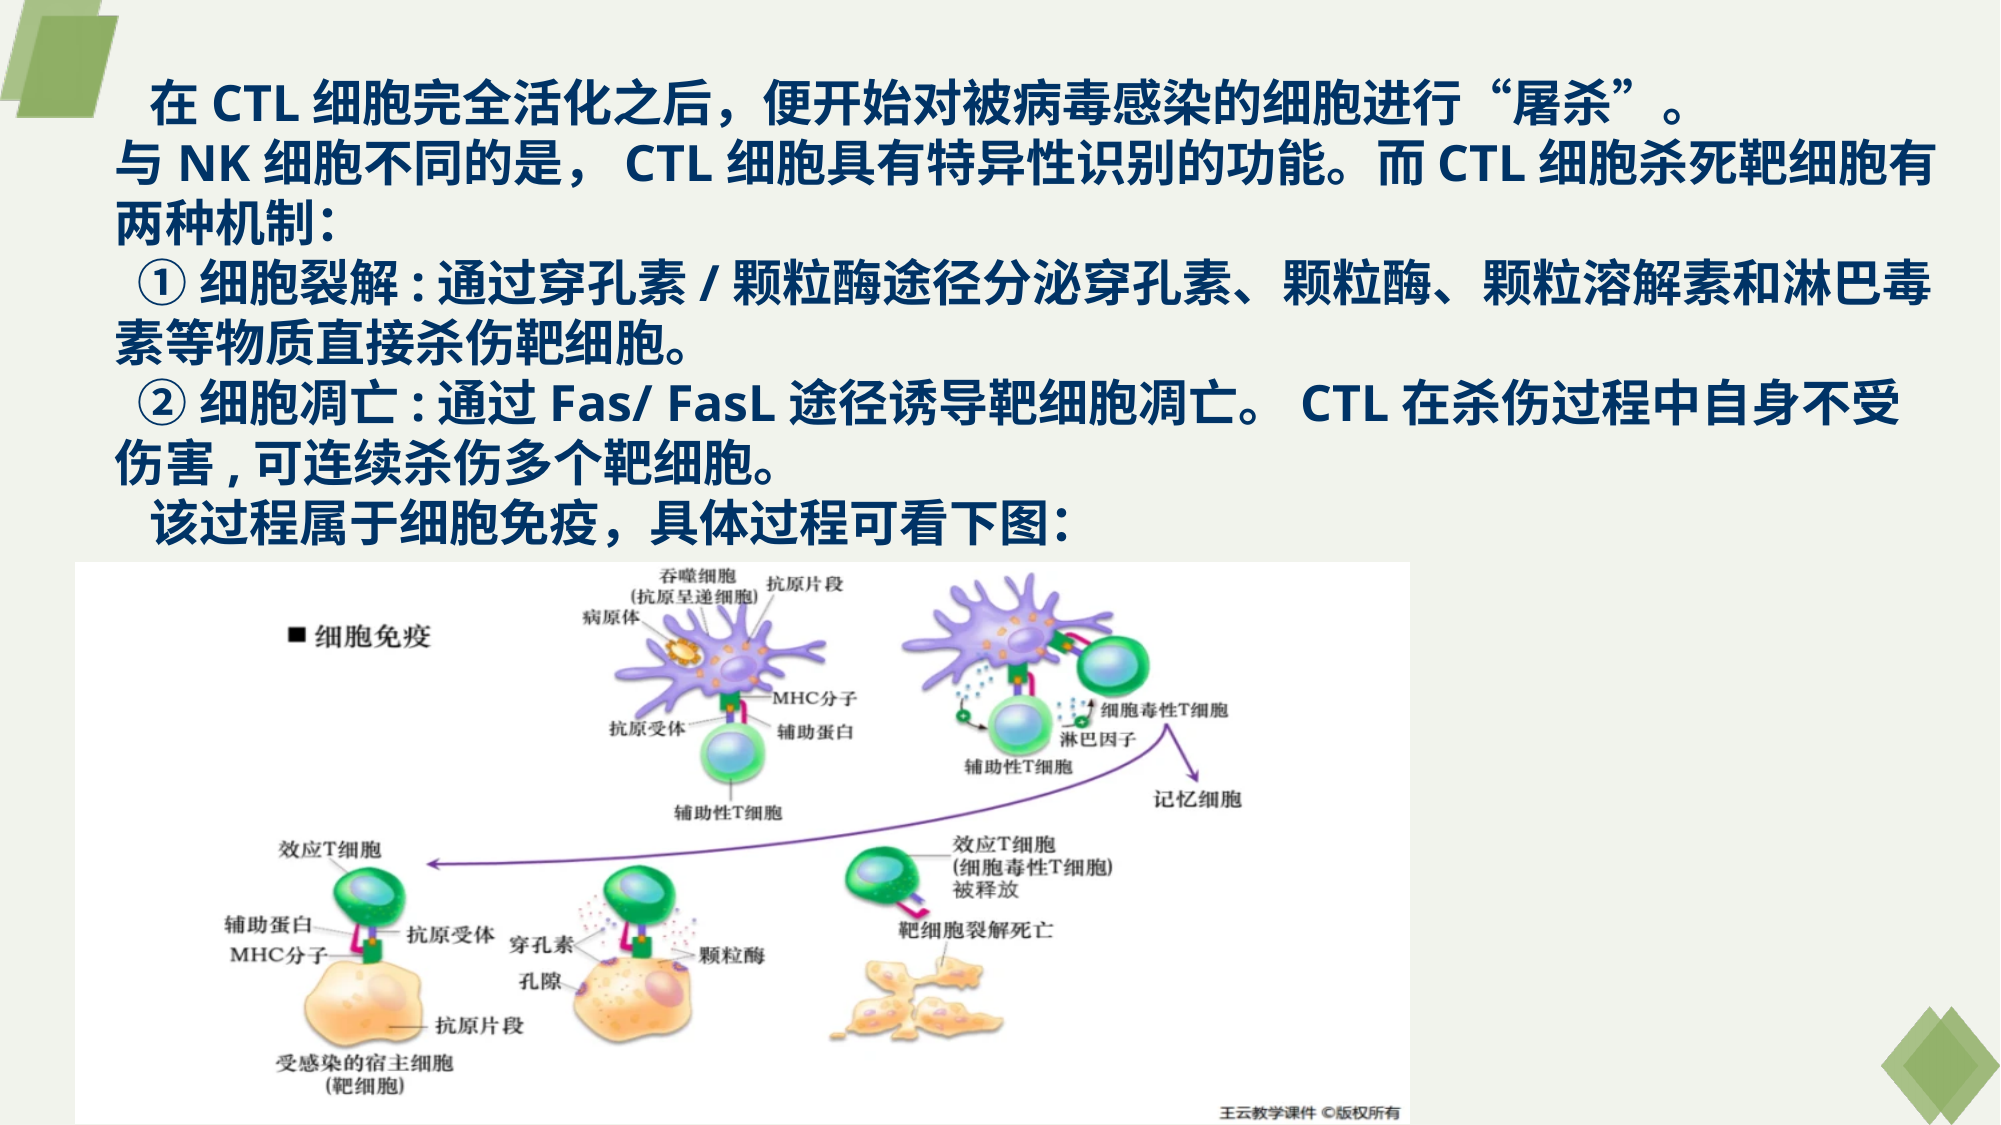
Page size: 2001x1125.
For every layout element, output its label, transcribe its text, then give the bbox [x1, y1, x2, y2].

picture [74, 562, 1410, 1124]
picture [1881, 1006, 2000, 1125]
text_box 在CTL细胞完全活化之后，便开始对被病毒感染的细胞进行“屠杀”。 与NK细胞不同的是，CTL细胞具有特异性识别的功能。而CTL细胞杀死靶细胞有两种机制： ①细胞裂解:通过穿孔素/颗粒酶途径分泌穿孔素、颗粒酶、颗粒溶解素和淋巴毒素等物质直接杀伤靶细胞。 ②细胞凋亡:通过Fas/ FasL途径诱导靶细胞凋亡。CTL在杀伤过程中自身不受伤害,可连续杀伤多个靶细胞。 该过程属于细胞免疫，具体过程可看下图： [100, 64, 1956, 560]
picture [0, 0, 119, 119]
